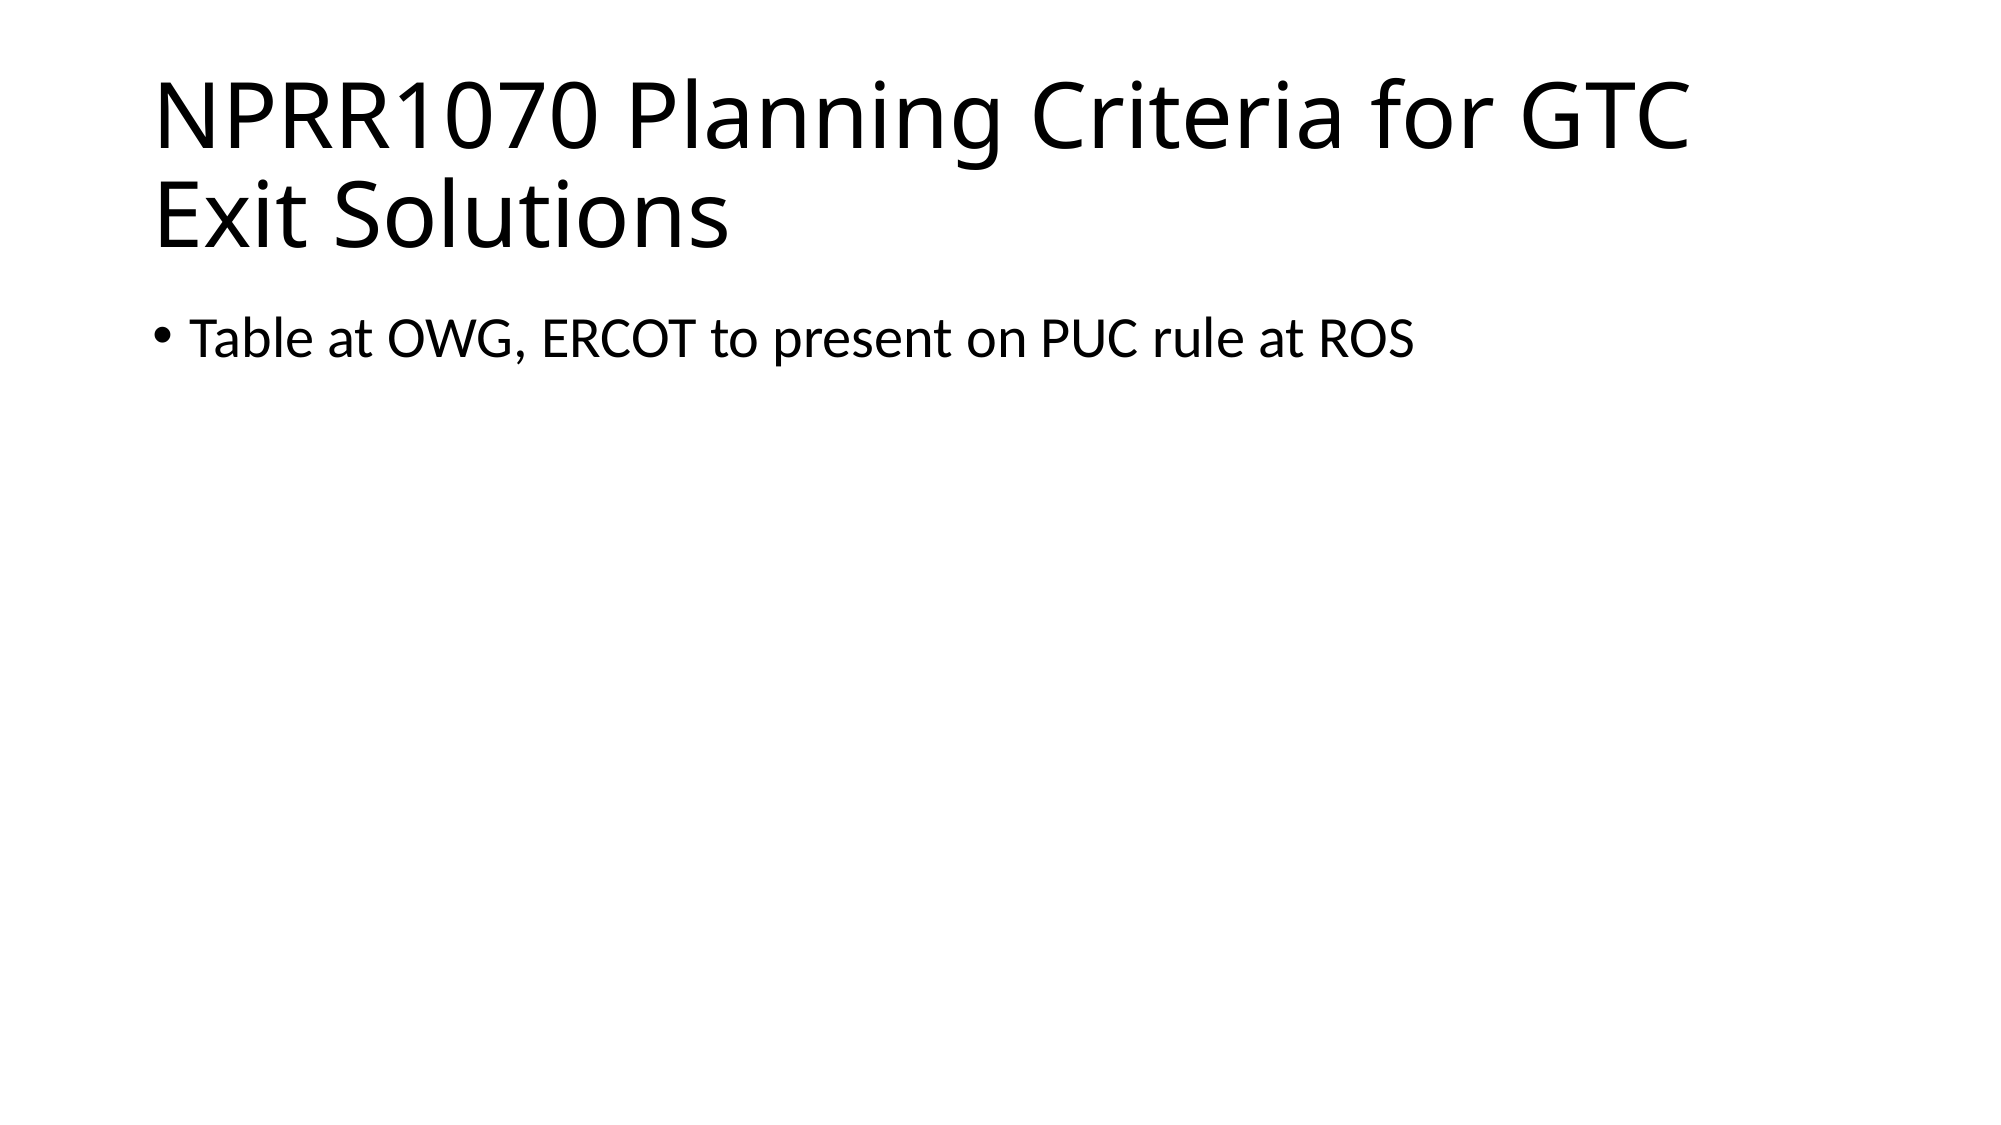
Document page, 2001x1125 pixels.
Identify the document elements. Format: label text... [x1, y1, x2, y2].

title NPRR1070 Planning Criteria for GTC Exit Solutions [137, 59, 1863, 278]
list Table at OWG, ERCOT to present on PUC rule at ROS [137, 299, 1863, 1014]
